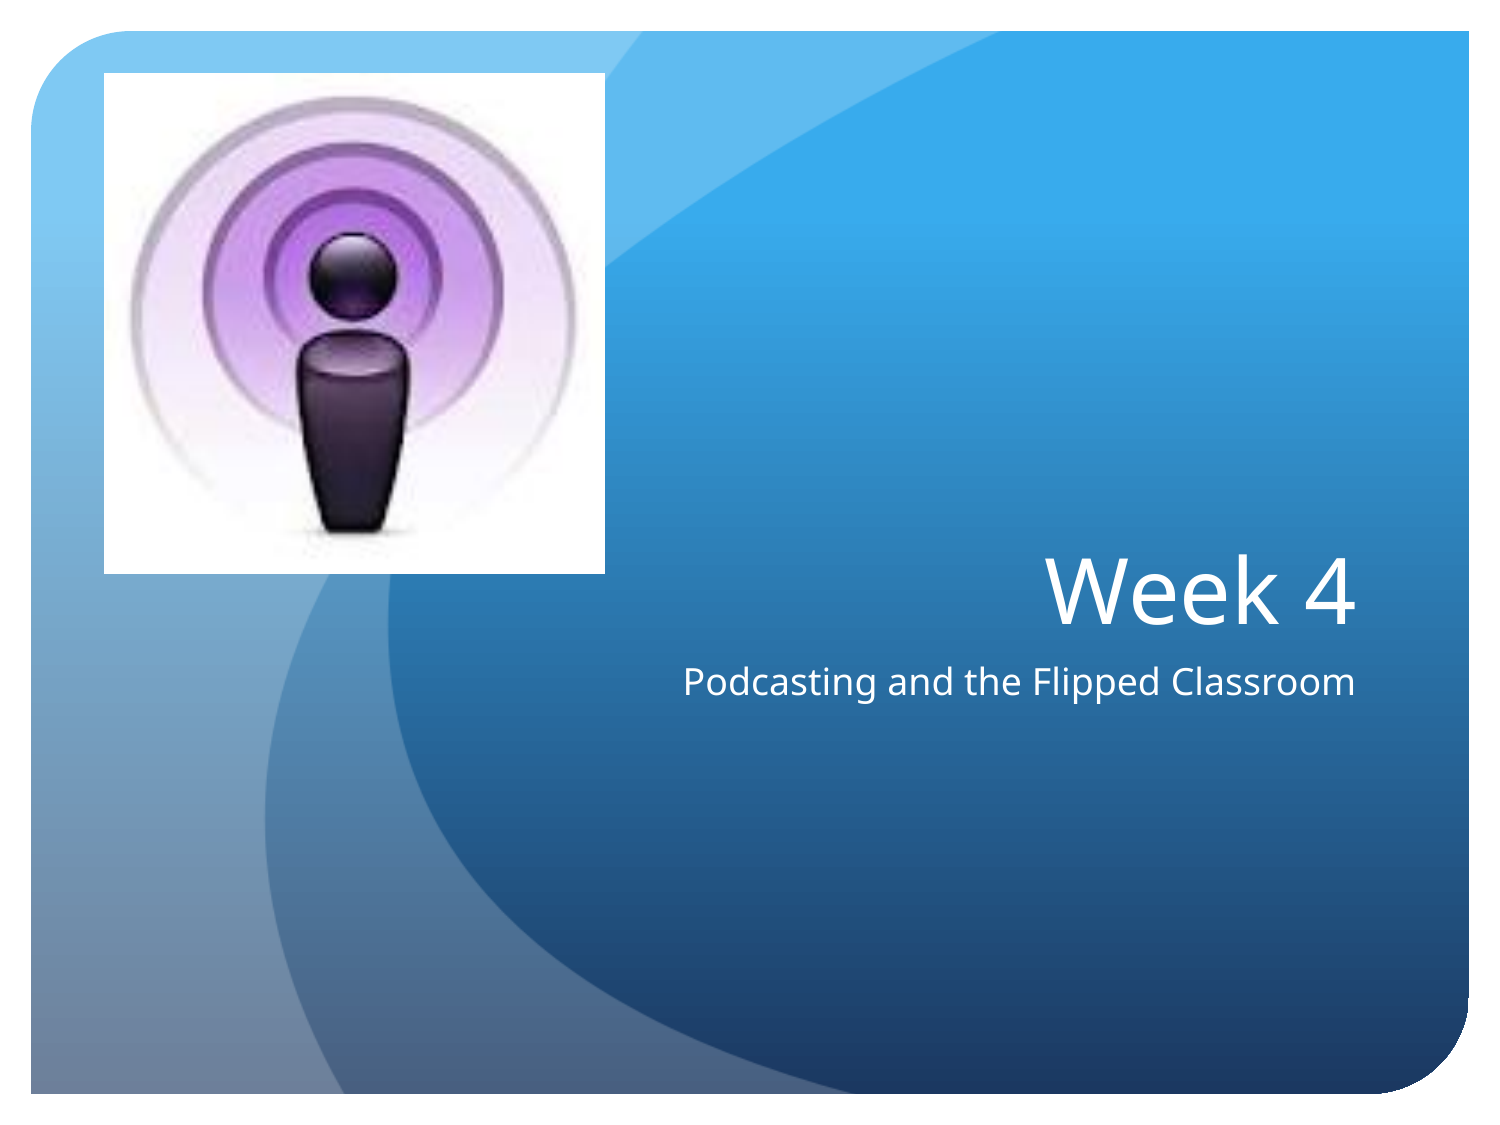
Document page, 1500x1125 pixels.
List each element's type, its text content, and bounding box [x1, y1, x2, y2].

subtitle Podcasting and the Flipped Classroom [262, 650, 1372, 939]
picture [25, 30, 1474, 1095]
title Week 4 [262, 408, 1372, 650]
